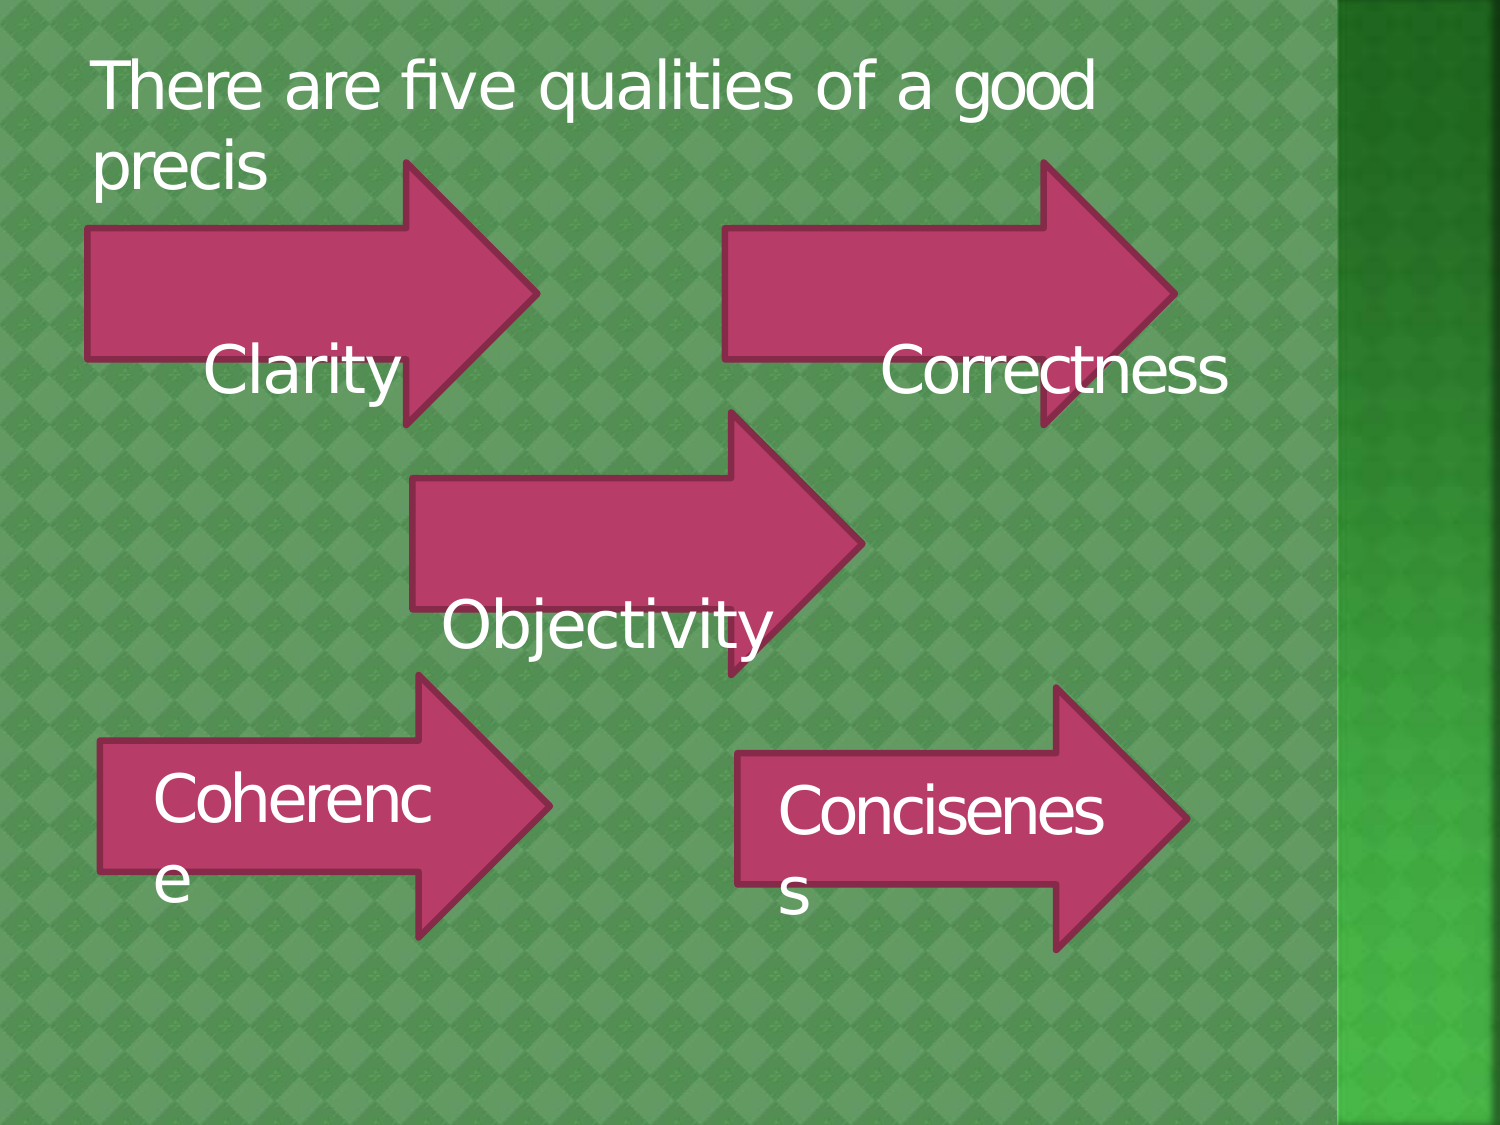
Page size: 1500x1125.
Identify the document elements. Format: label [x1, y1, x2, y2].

text_box [0, 0, 1500, 1125]
